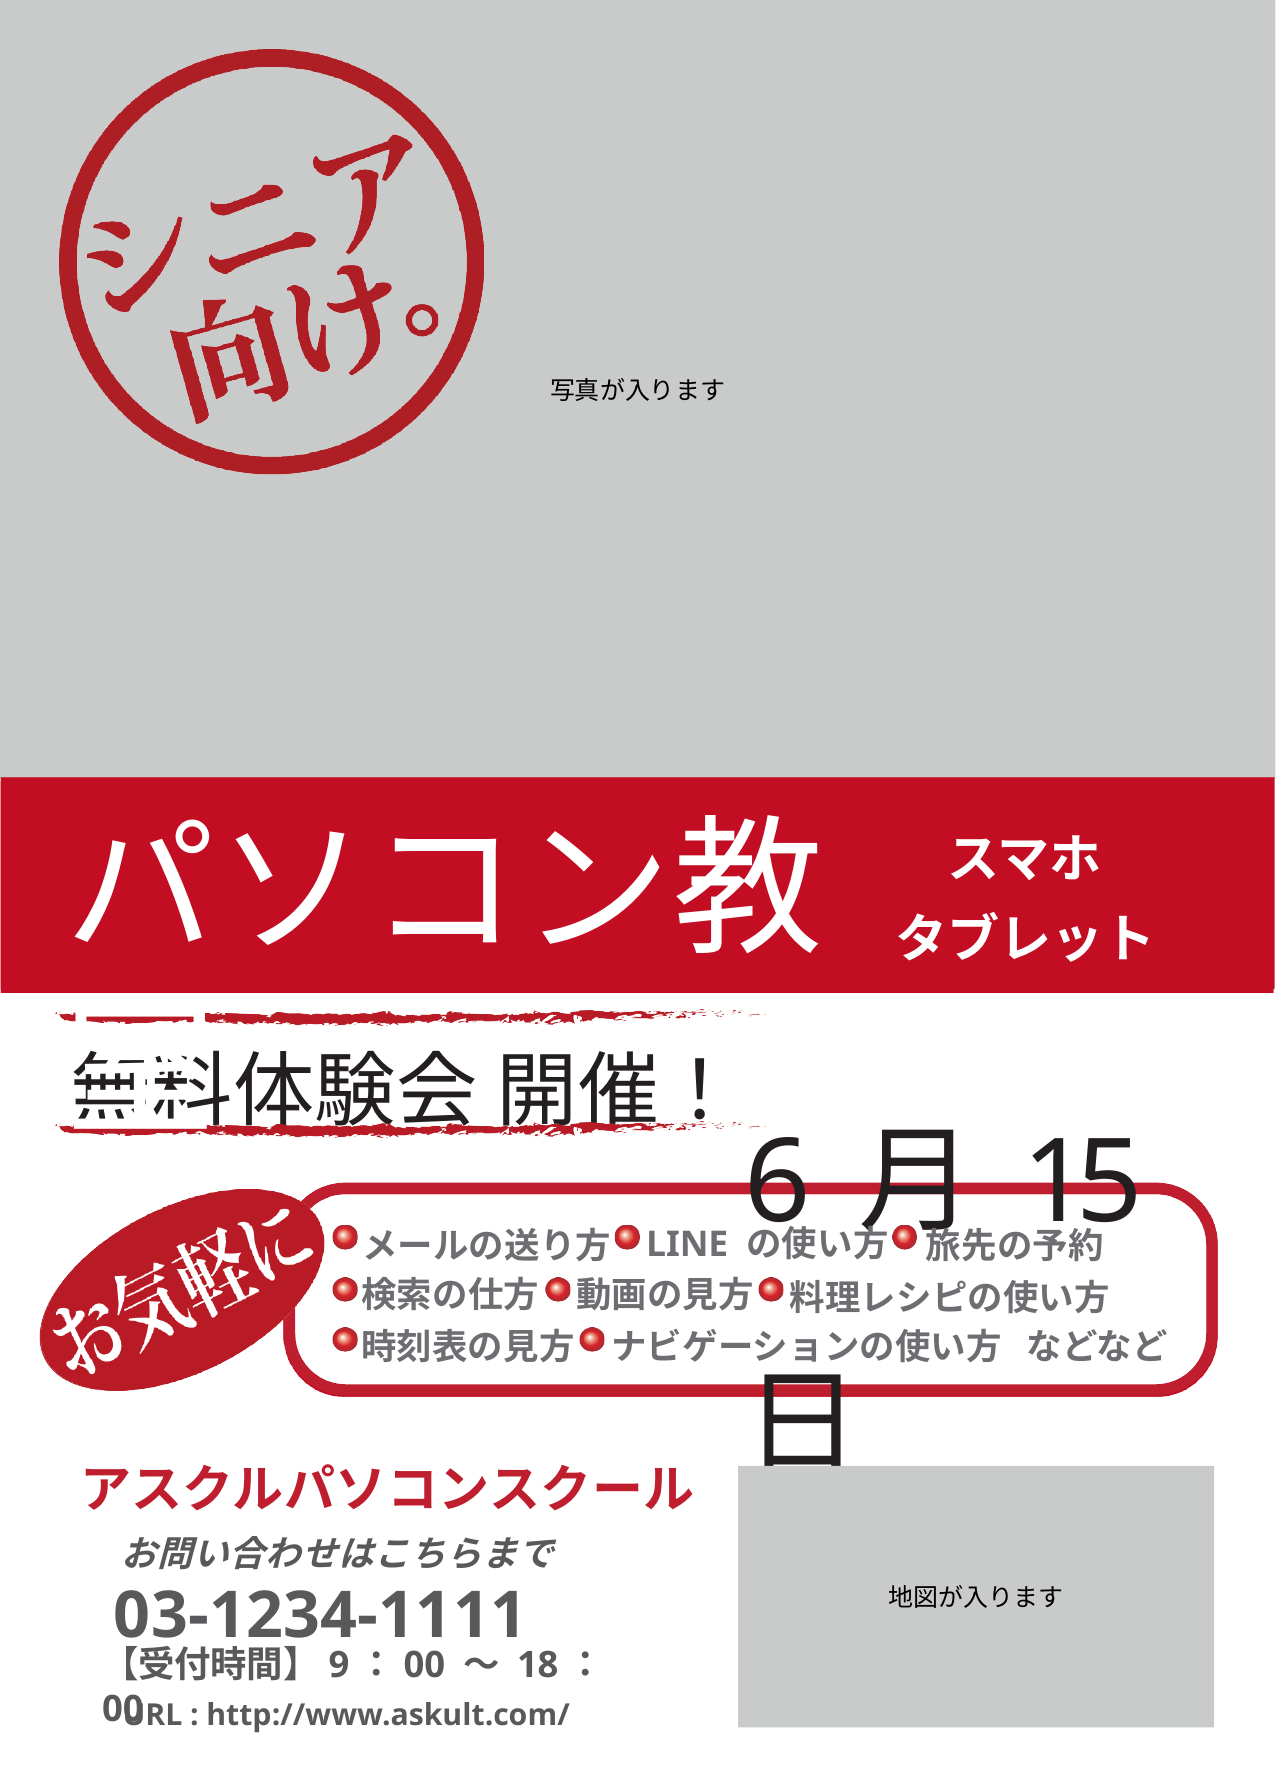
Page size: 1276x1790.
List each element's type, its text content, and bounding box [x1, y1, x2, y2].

picture [59, 49, 484, 475]
text_box 6月15日 [742, 999, 1235, 1489]
text_box 写真が入ります [0, 0, 1276, 780]
text_box 【受付時間】9：00 ～ 18：00 [100, 1639, 622, 1729]
text_box URL : http://www.askult.com/ [120, 1692, 626, 1732]
text_box お問い合わせはこちらまで [119, 1528, 558, 1569]
text_box アスクルパソコンスクール [78, 1453, 703, 1518]
text_box パソコン教室 [63, 993, 950, 1152]
text_box 03-1234-1111 [111, 1569, 618, 1639]
picture [55, 1008, 784, 1026]
picture [0, 777, 1275, 993]
picture [55, 1120, 784, 1138]
text_box 地図が入ります [737, 1465, 1215, 1728]
picture [34, 1182, 1218, 1401]
